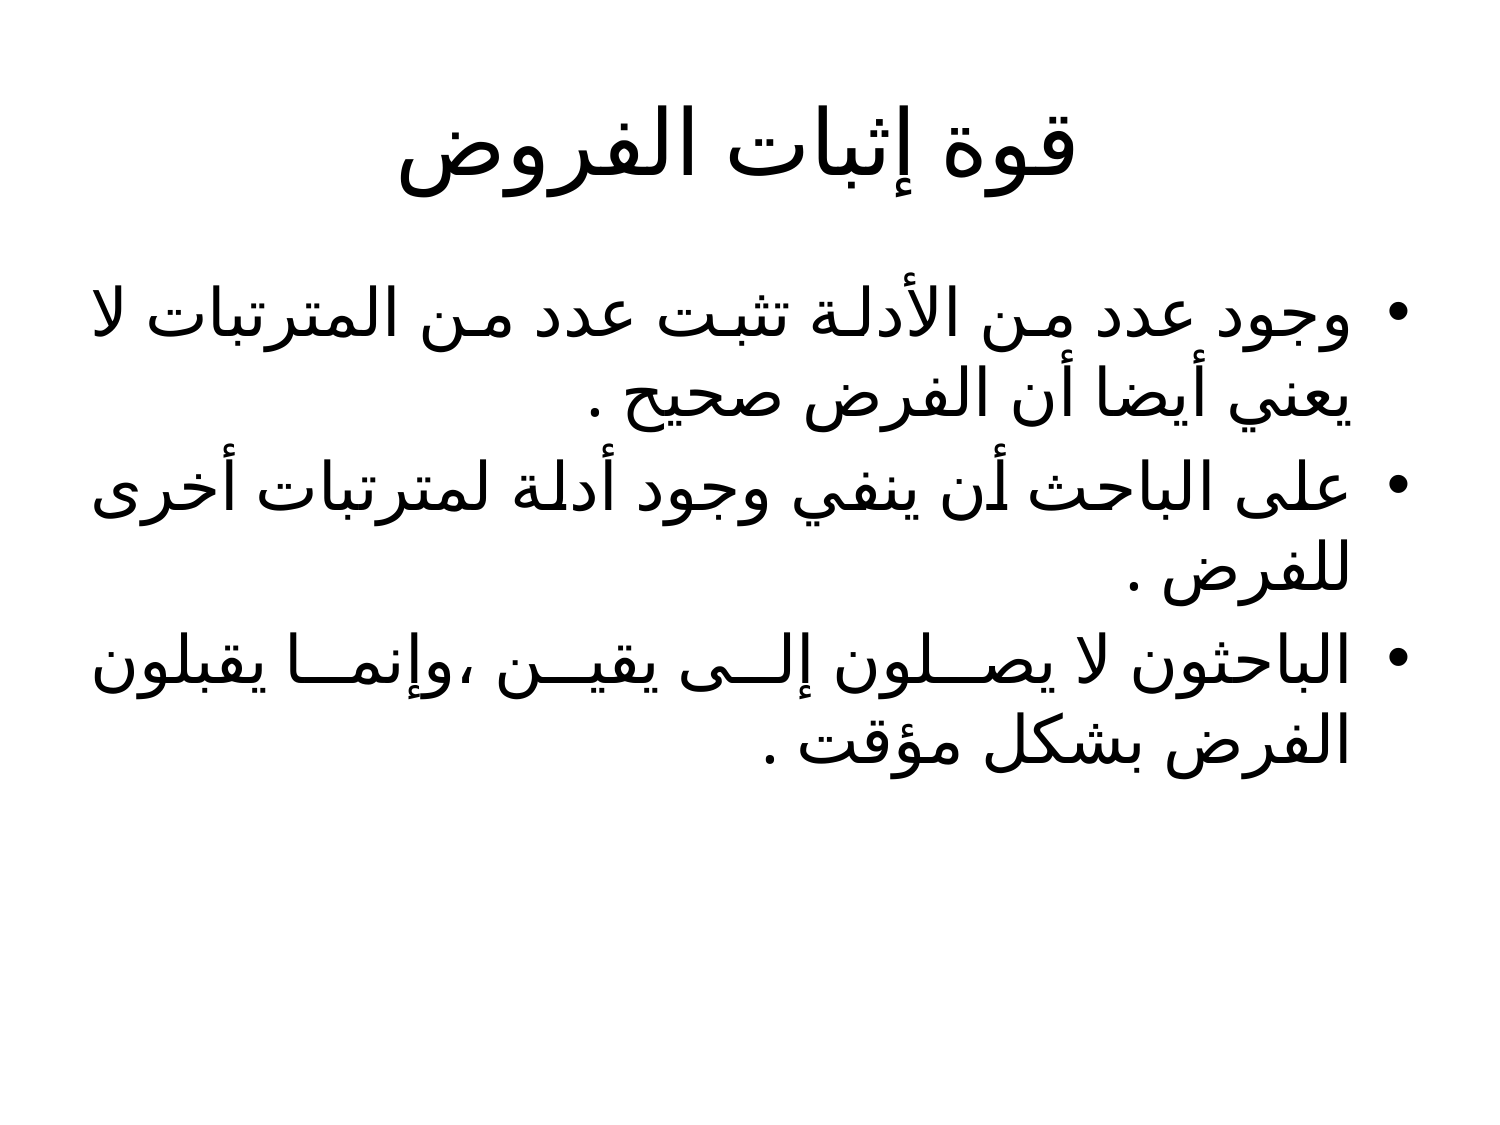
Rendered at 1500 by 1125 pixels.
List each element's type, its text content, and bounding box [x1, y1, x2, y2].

title قوة إثبات الفروض [75, 45, 1425, 233]
list وجود عدد من الأدلة تثبت عدد من المترتبات لا يعني أيضا أن الفرض صحيح . على الباحث أن ينفي وجود أدلة لمترتبات أخرى للفرض . الباحثون لا يصلون إلى يقين ،وإنما يقبلون الفرض بشكل مؤقت . [75, 262, 1425, 1005]
